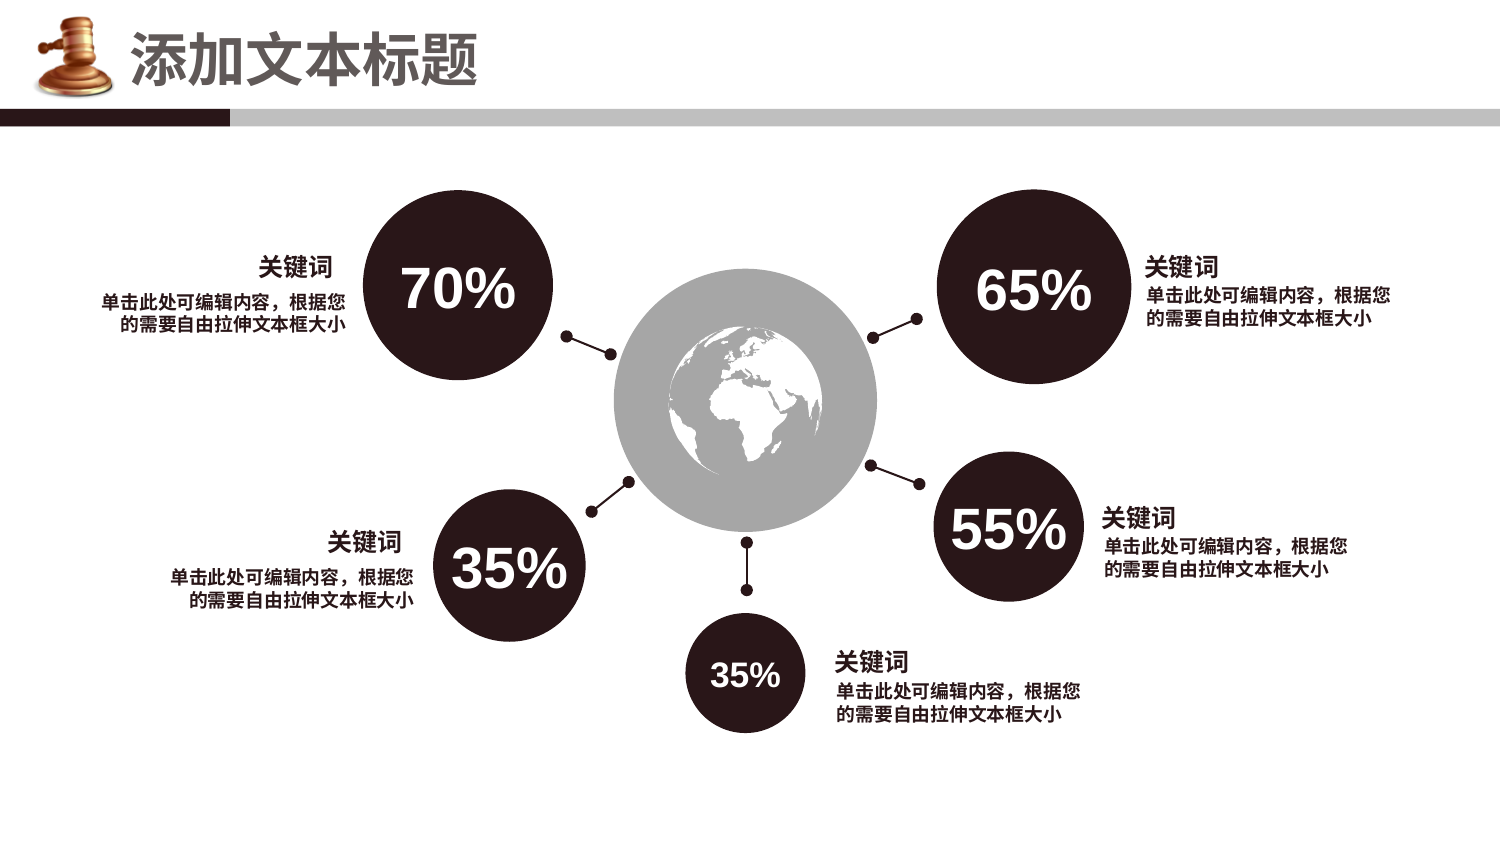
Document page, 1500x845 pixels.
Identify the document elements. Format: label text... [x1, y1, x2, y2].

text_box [685, 613, 806, 734]
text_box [168, 526, 415, 612]
text_box 添加文本标题 [114, 15, 969, 101]
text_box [933, 451, 1084, 602]
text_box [824, 646, 1091, 726]
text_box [613, 268, 878, 532]
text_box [433, 489, 586, 642]
text_box [740, 536, 753, 597]
text_box [878, 312, 923, 342]
text_box [0, 108, 231, 127]
text_box [560, 330, 613, 361]
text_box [936, 189, 1132, 385]
text_box [878, 468, 926, 491]
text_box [100, 250, 346, 336]
picture [31, 15, 115, 99]
text_box [586, 494, 613, 518]
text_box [1134, 250, 1401, 330]
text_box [362, 190, 553, 381]
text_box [1092, 502, 1358, 581]
text_box [231, 108, 1500, 127]
